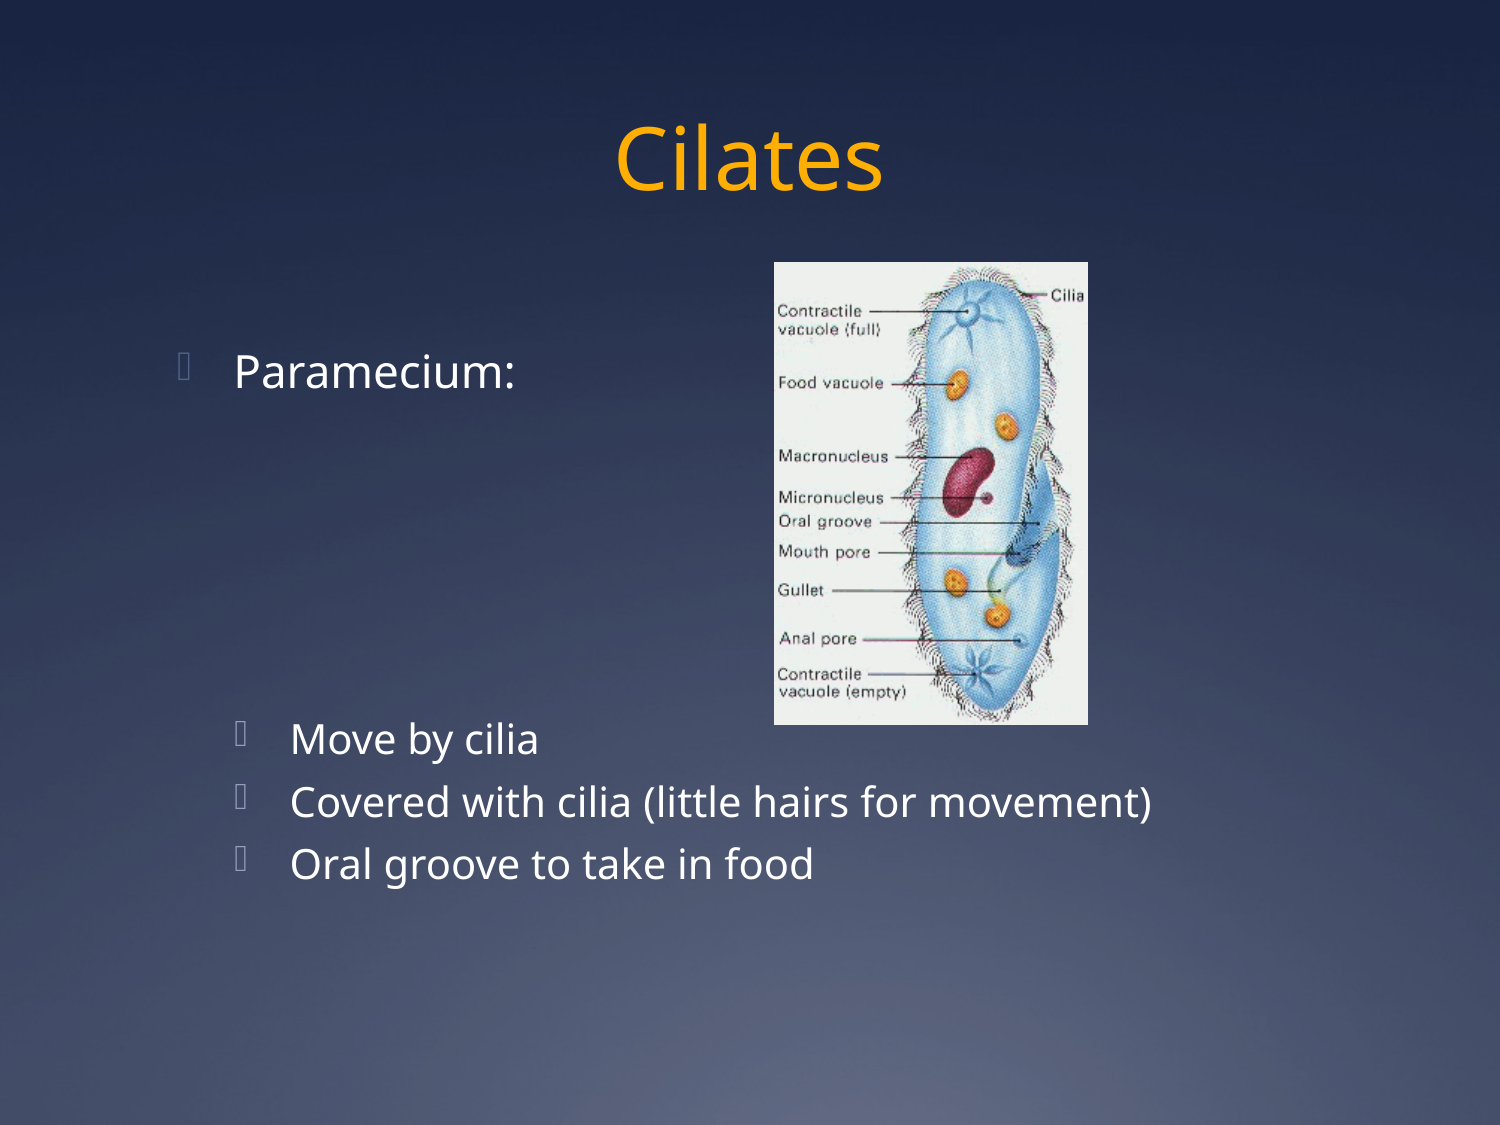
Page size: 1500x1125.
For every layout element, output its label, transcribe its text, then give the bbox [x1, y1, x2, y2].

list Paramecium: Move by cilia Covered with cilia (little hairs for movement) Oral groove to take in food [162, 335, 1338, 1005]
title Cilates [100, 95, 1400, 225]
picture [773, 261, 1089, 726]
